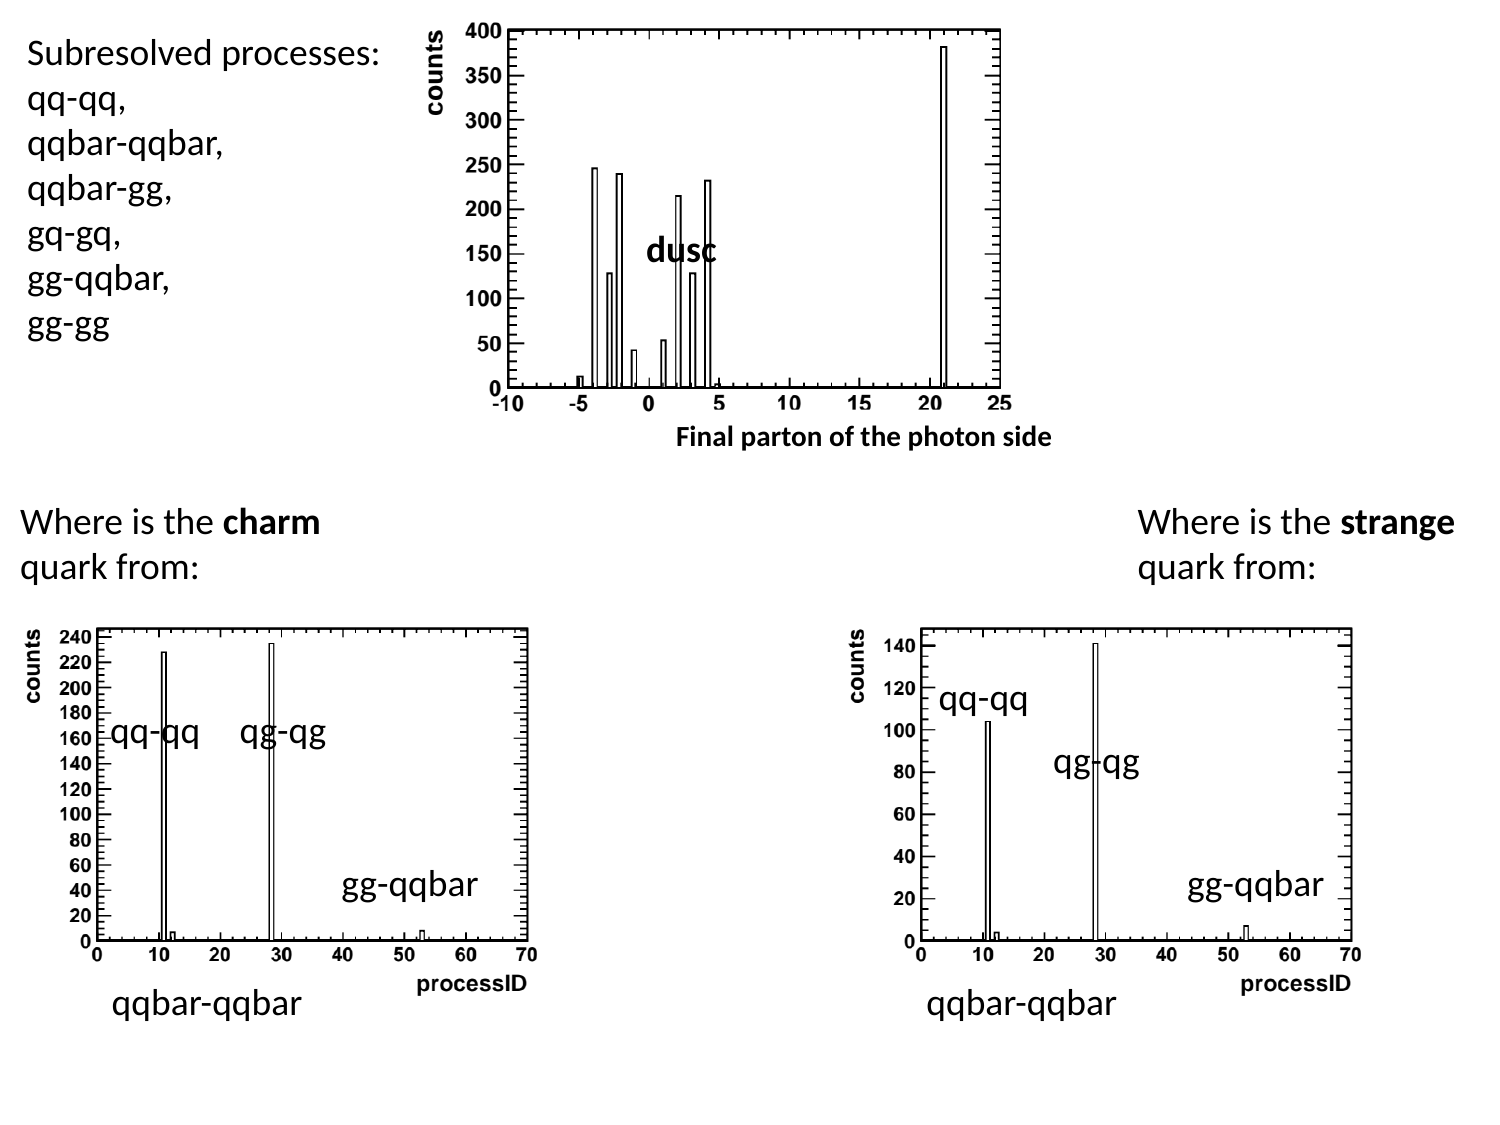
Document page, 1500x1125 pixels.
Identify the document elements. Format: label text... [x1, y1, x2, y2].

text_box Where is the strange quark from: [1122, 490, 1500, 595]
text_box Where is the charm quark from: [5, 490, 405, 586]
text_box qqbar-qqbar [911, 1008, 1133, 1031]
picture [403, 10, 1023, 457]
text_box Subresolved processes: qq-qq, qqbar-qqbar, qqbar-gg, gq-gq, gg-qqbar, gg-gg [12, 20, 398, 351]
text_box qqbar-qqbar [96, 1008, 318, 1031]
picture [829, 586, 1442, 1002]
picture [5, 586, 617, 1002]
text_box Final parton of the photon side [1025, 409, 1070, 460]
